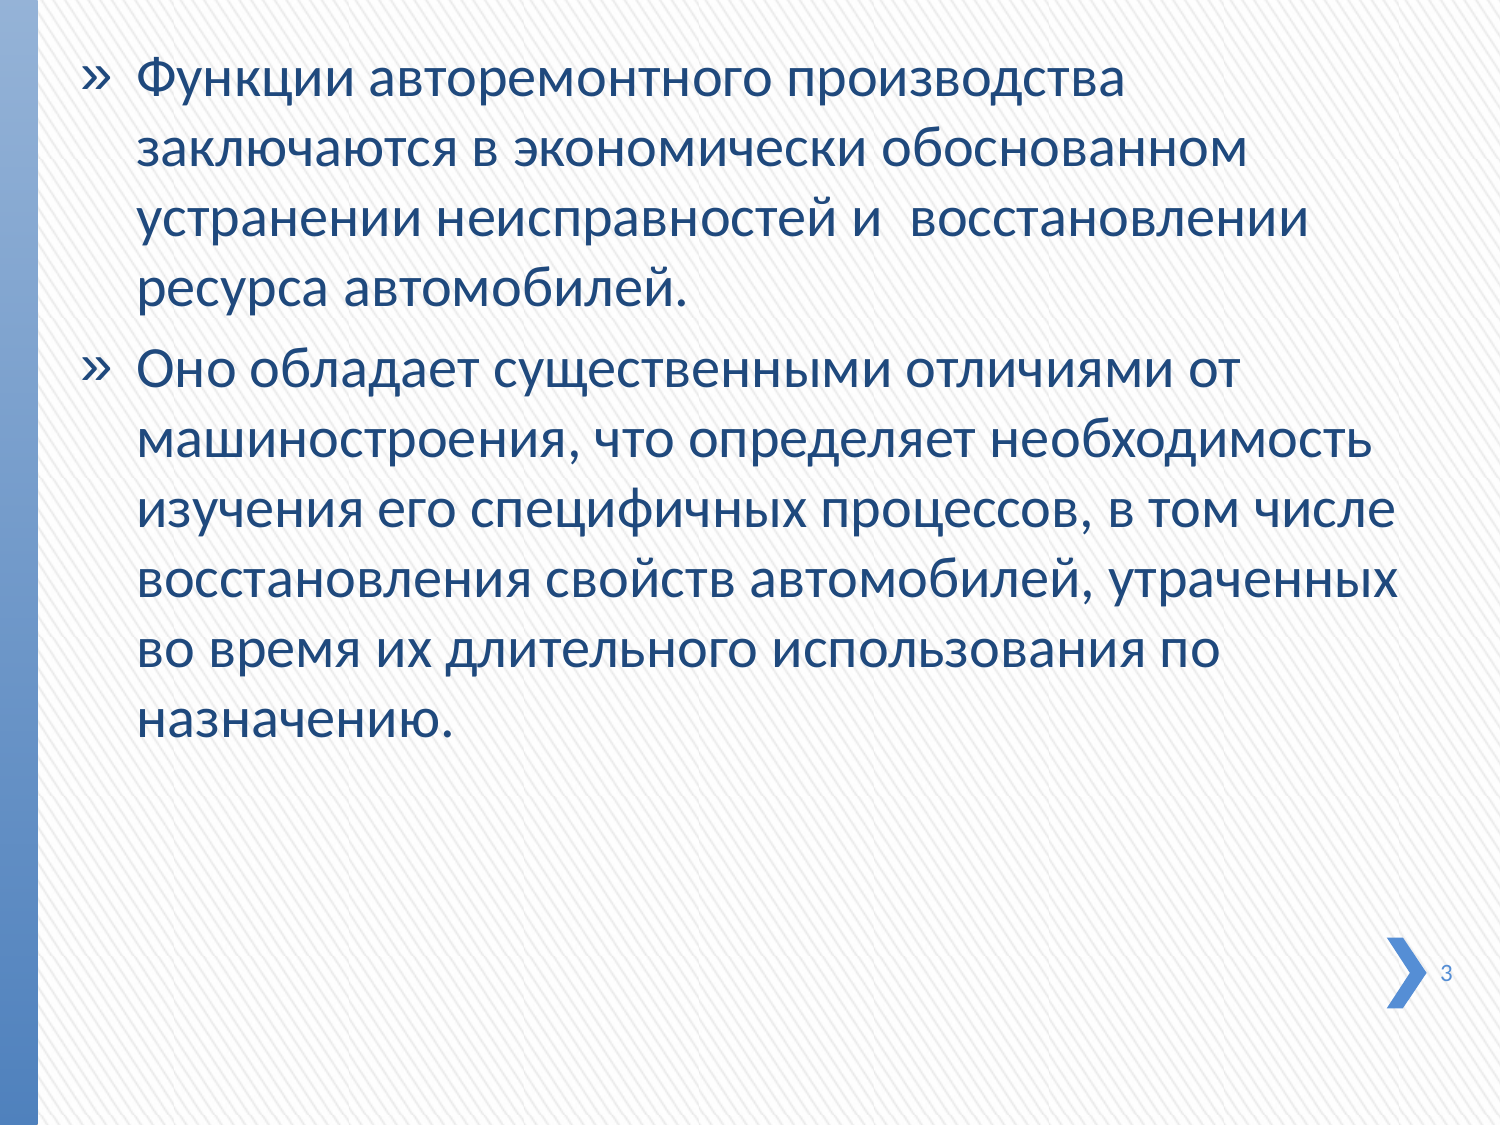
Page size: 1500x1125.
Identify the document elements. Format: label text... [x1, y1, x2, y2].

slide_number 3 [1425, 941, 1488, 1002]
list Функции авторемонтного производства заключаются в экономически обоснованном устранении неисправностей и восстановлении ресурса автомобилей. Оно обладает существенными отличиями от машиностроения, что определяет не­обходимость изучения его специфичных процессов, в том числе восстановления свойств автомобилей, утраченных во время их длительного использования по назначению. [64, 30, 1425, 1071]
